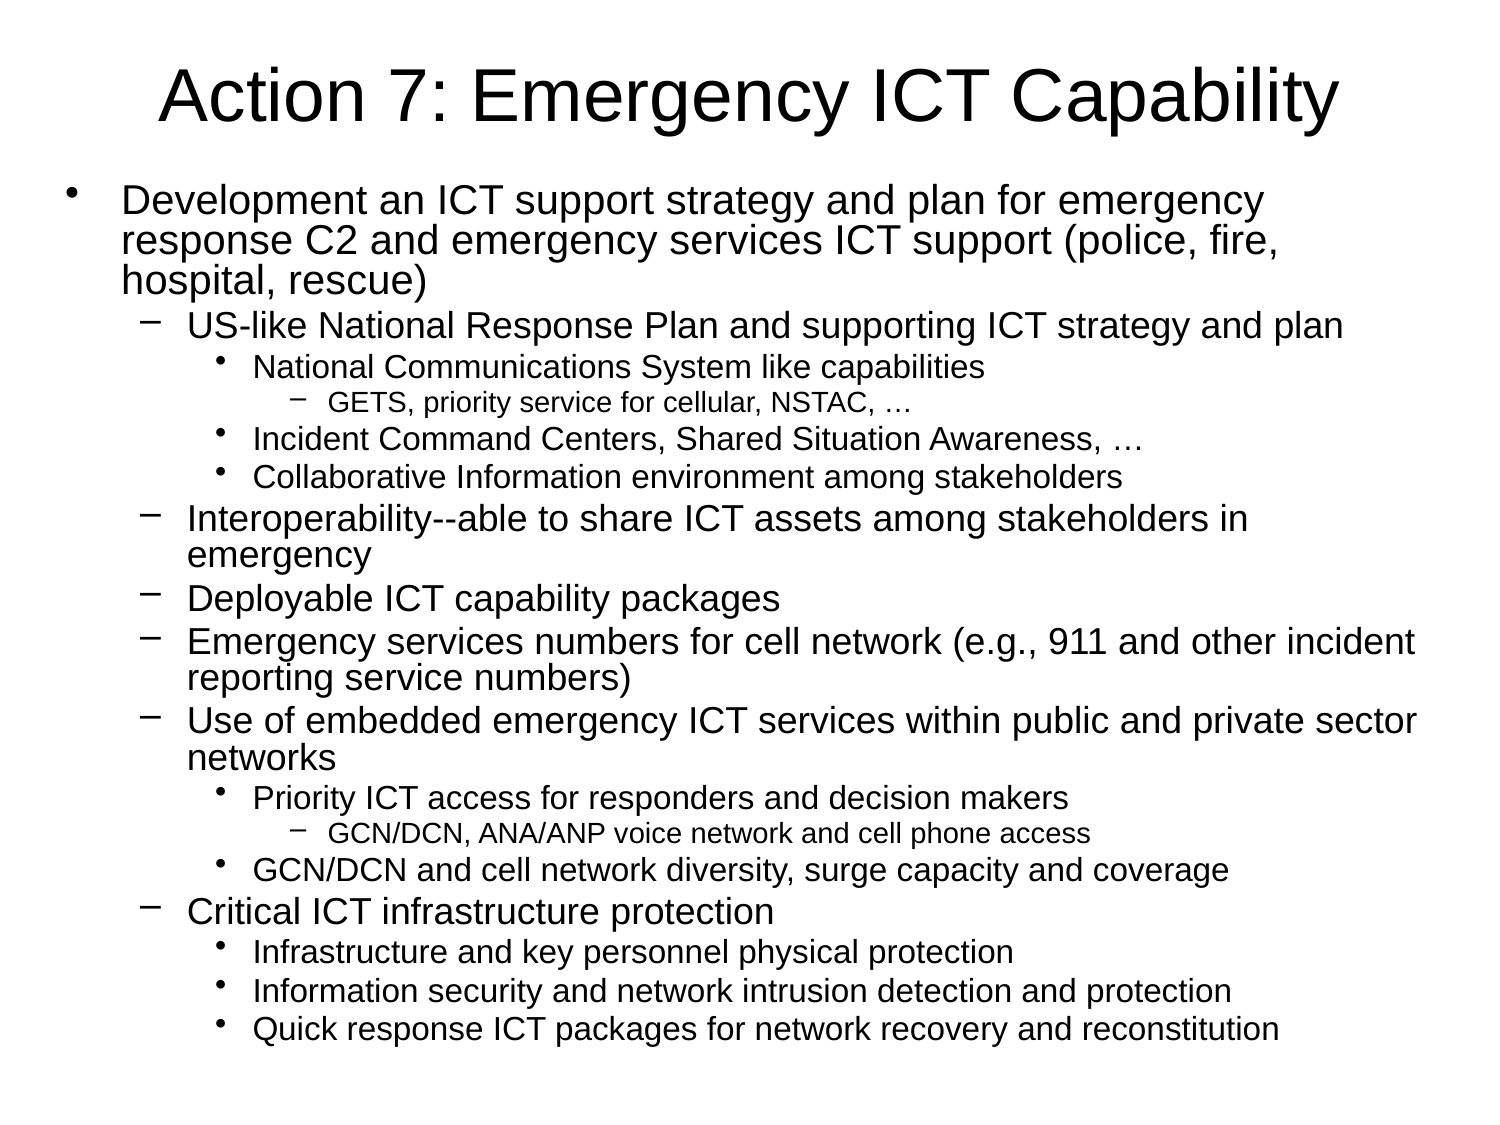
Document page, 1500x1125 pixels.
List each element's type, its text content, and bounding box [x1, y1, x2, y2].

list Development an ICT support strategy and plan for emergency response C2 and emergency services ICT support (police, fire, hospital, rescue) US-like National Response Plan and supporting ICT strategy and plan National Communications System like capabilities GETS, priority service for cellular, NSTAC, … Incident Command Centers, Shared Situation Awareness, … Collaborative Information environment among stakeholders Interoperability--able to share ICT assets among stakeholders in emergency Deployable ICT capability packages Emergency services numbers for cell network (e.g., 911 and other incident reporting service numbers) Use of embedded emergency ICT services within public and private sector networks Priority ICT access for responders and decision makers GCN/DCN, ANA/ANP voice network and cell phone access GCN/DCN and cell network diversity, surge capacity and coverage Critical ICT infrastructure protection Infrastructure and key personnel physical protection Information security and network intrusion detection and protection Quick response ICT packages for network recovery and reconstitution [49, 174, 1438, 1113]
title Action 7: Emergency ICT Capability [74, 19, 1426, 163]
